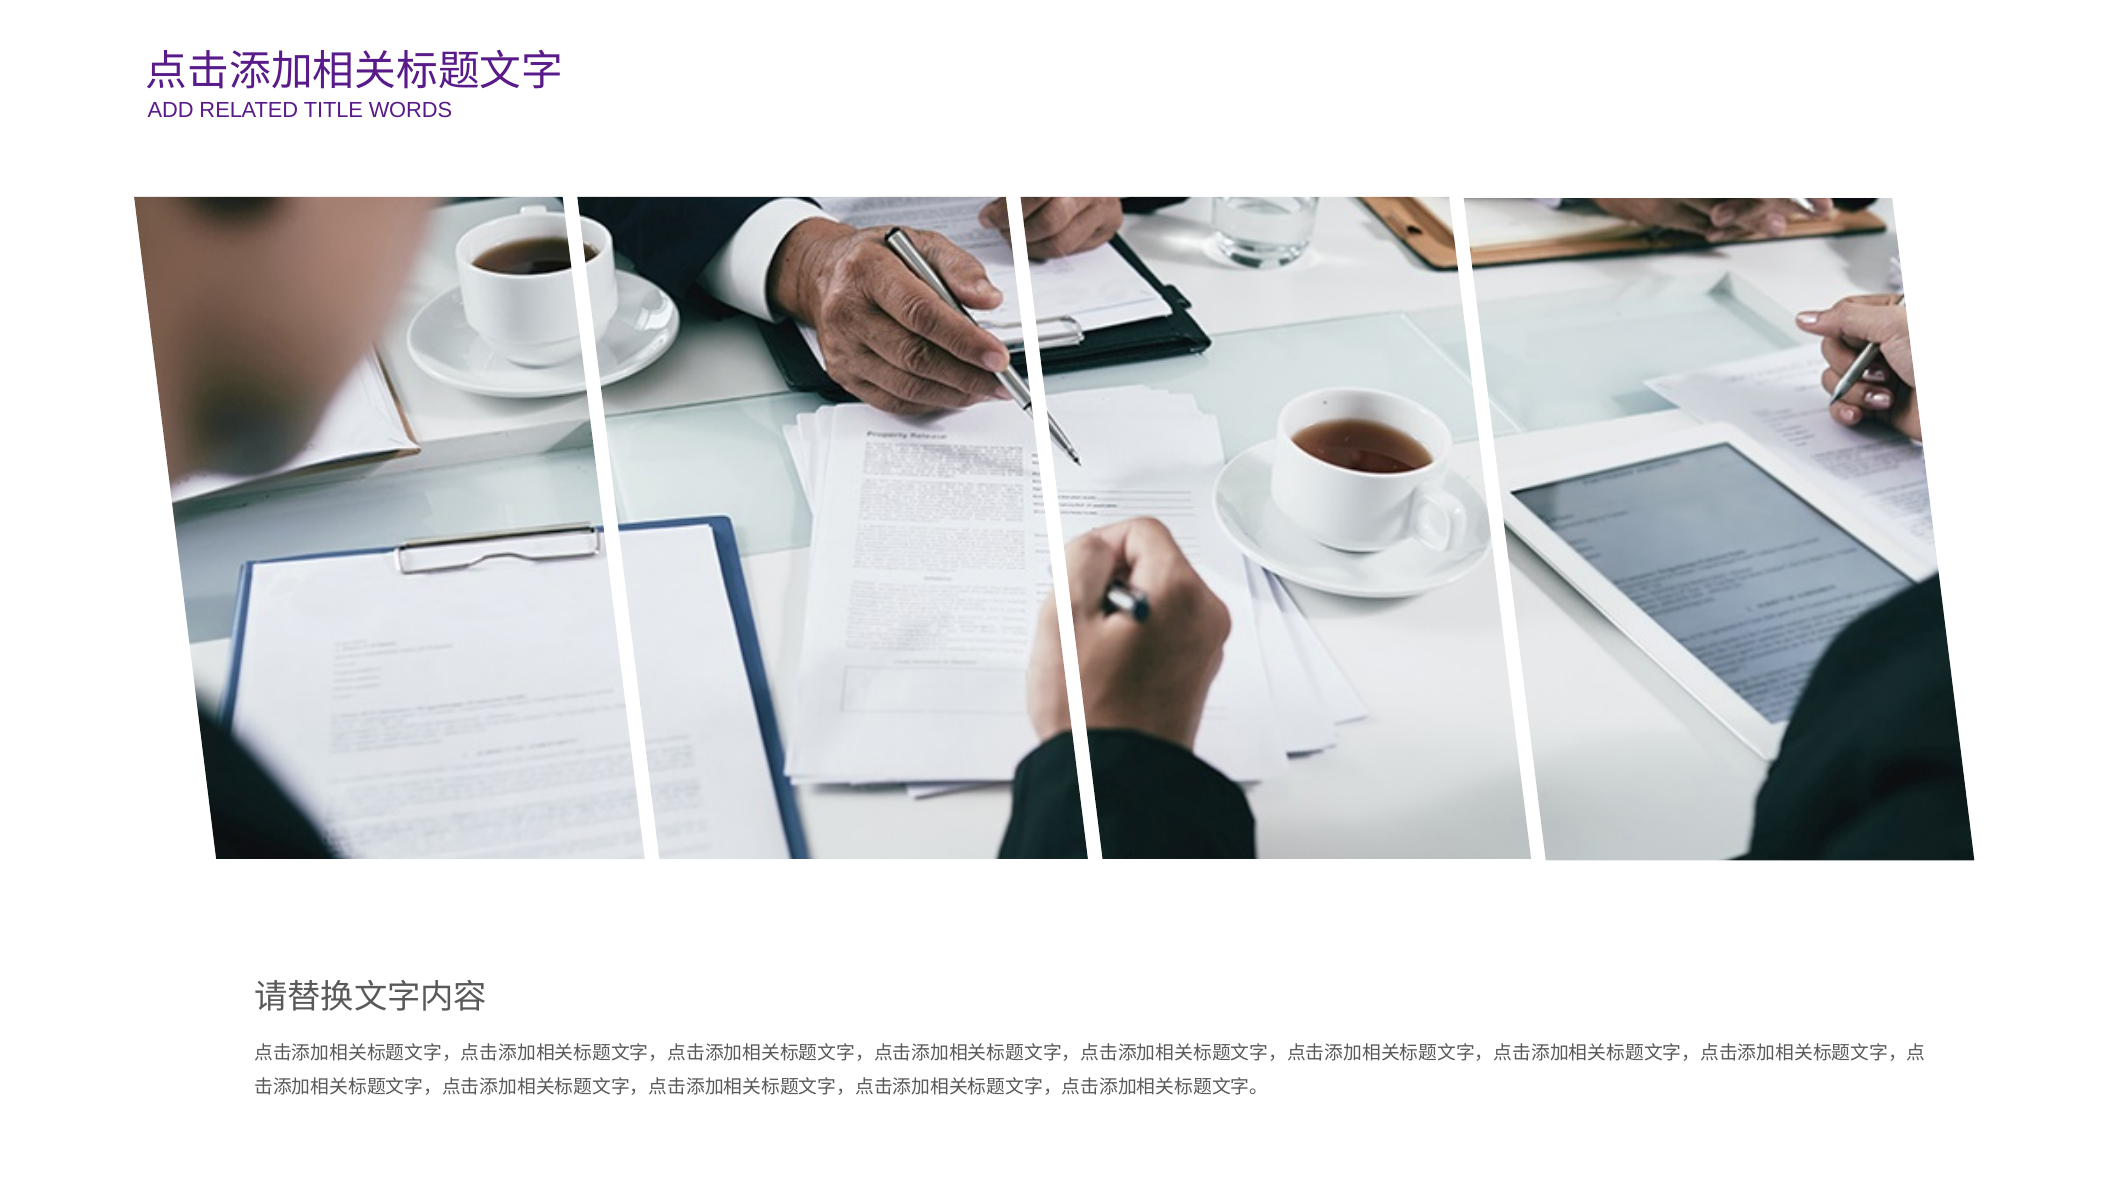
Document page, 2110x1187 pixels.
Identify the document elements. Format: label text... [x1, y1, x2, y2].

text_box [1462, 197, 1976, 862]
text_box 点击添加相关标题文字，点击添加相关标题文字，点击添加相关标题文字，点击添加相关标题文字，点击添加相关标题文字，点击添加相关标题文字，点击添加相关标题文字，点击添加相关标题文字，点击添加相关标题文字，点击添加相关标题文字，点击添加相关标题文字，点击添加相关标题文字，点击添加相关标题文字。 [239, 1022, 1953, 1113]
text_box [576, 195, 1090, 860]
text_box [132, 195, 646, 860]
text_box ADD RELATED TITLE WORDS [147, 96, 453, 123]
text_box 请替换文字内容 [239, 968, 547, 1023]
text_box 点击添加相关标题文字 [145, 43, 564, 95]
text_box [1019, 195, 1533, 860]
